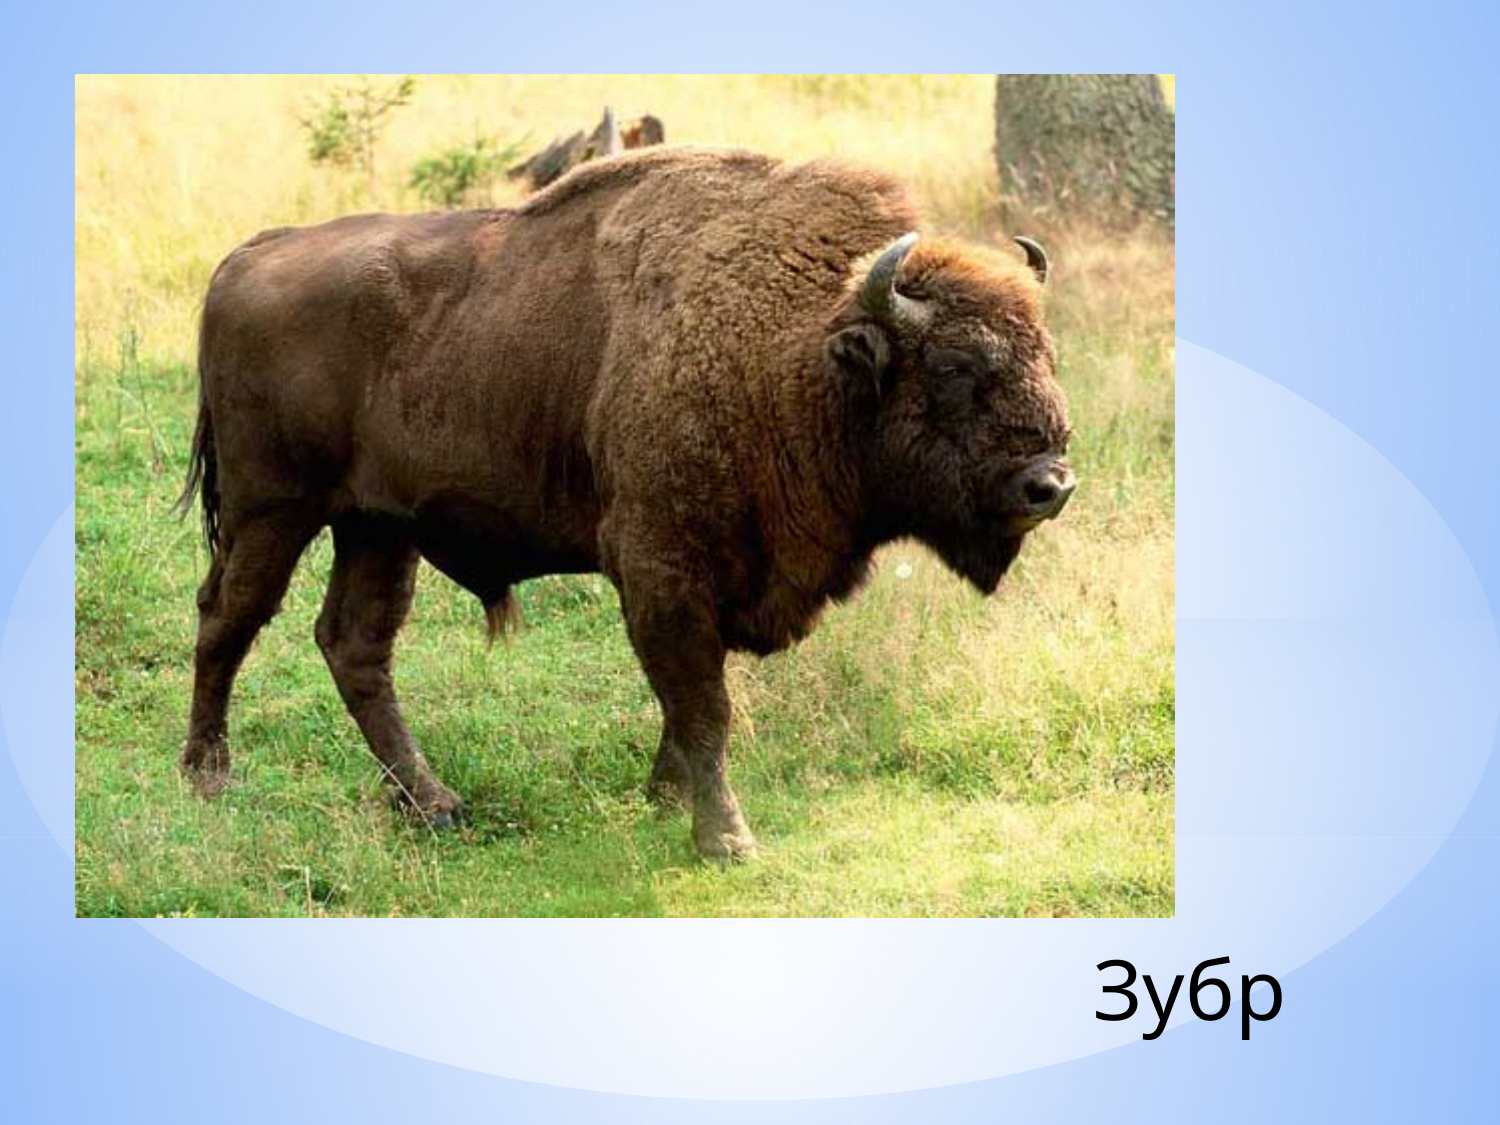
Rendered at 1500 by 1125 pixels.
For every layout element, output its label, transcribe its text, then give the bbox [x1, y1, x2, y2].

text_box Зубр [1087, 937, 1330, 1032]
picture [74, 74, 1176, 919]
